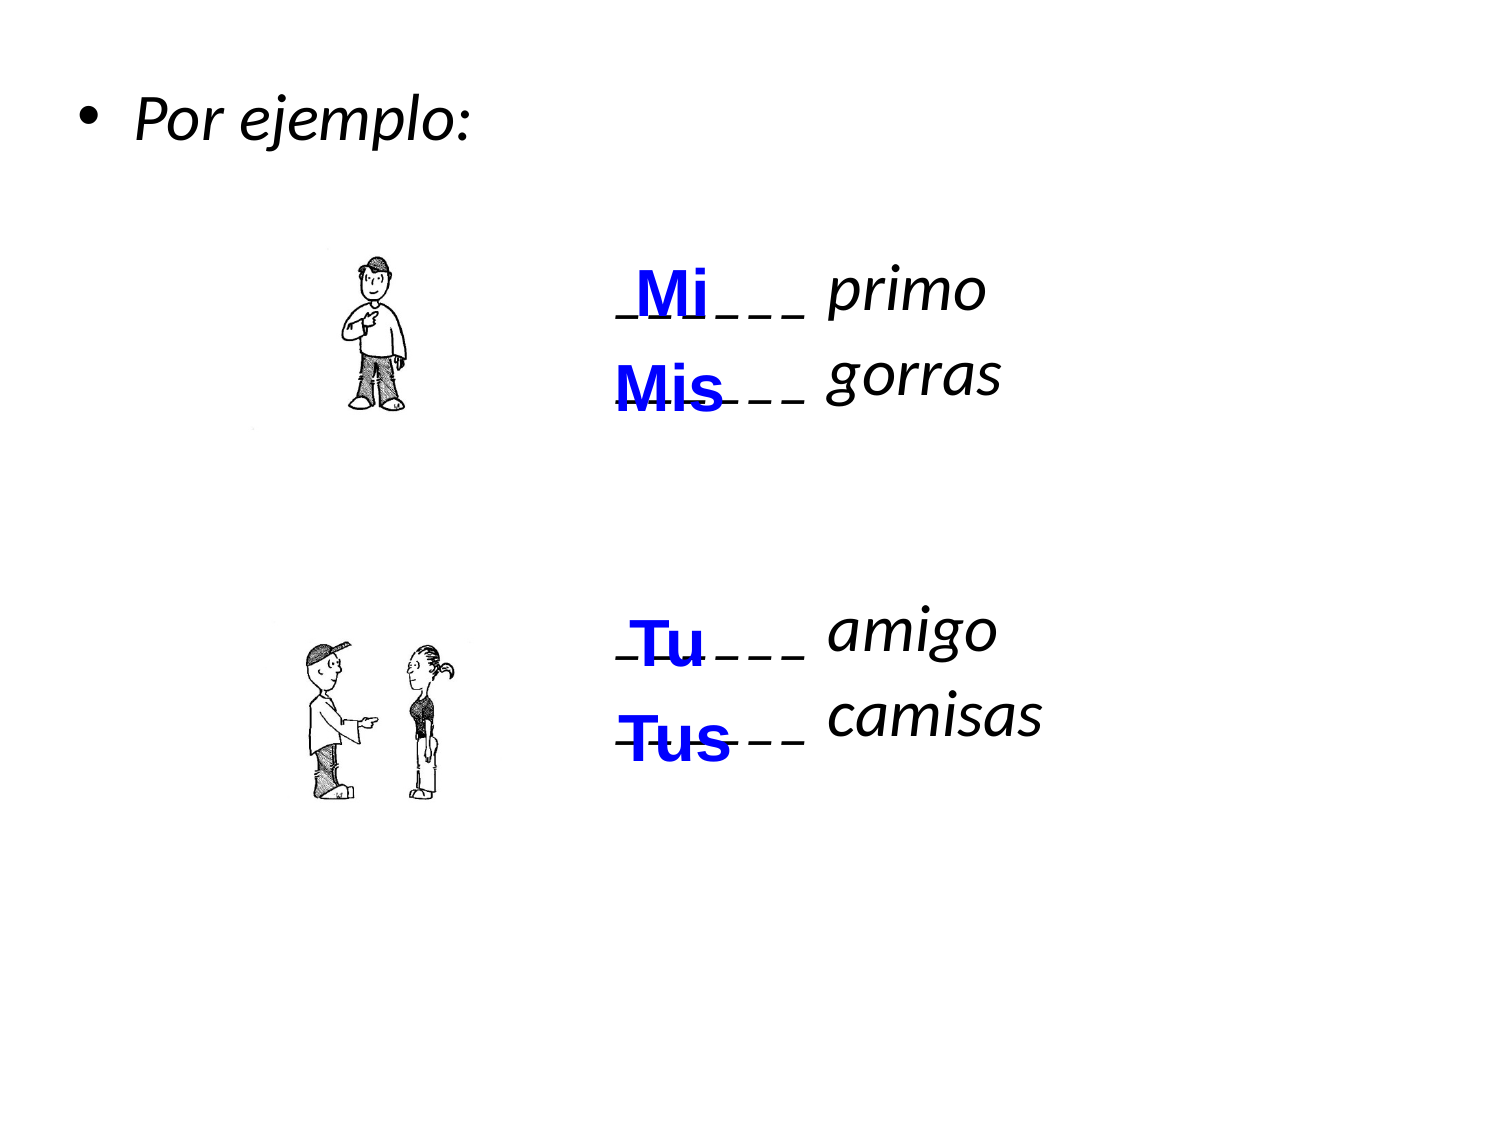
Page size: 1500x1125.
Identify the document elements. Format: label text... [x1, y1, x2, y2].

picture [212, 599, 526, 828]
picture [237, 212, 513, 438]
list Por ejemplo: ______ primo ______ gorras ______ amigo ______ camisas [62, 75, 1413, 818]
text_box Tus [604, 687, 748, 783]
text_box Mis [600, 337, 741, 433]
text_box Tu [615, 592, 722, 687]
text_box Mi [621, 242, 725, 337]
